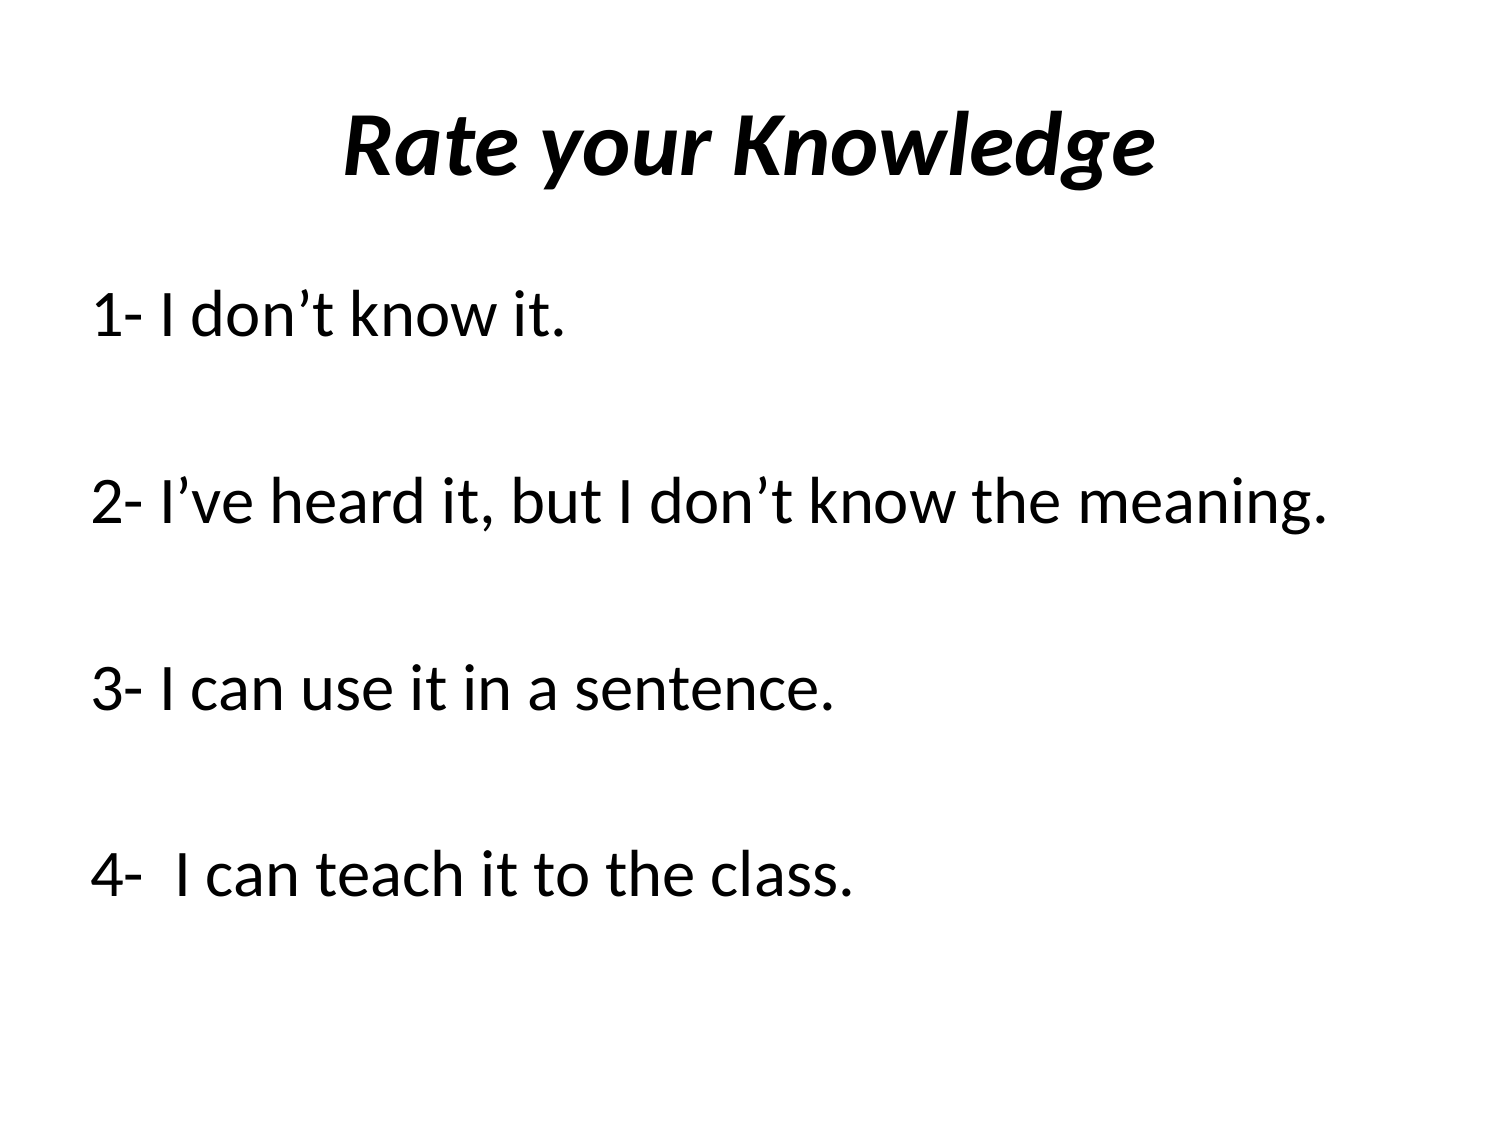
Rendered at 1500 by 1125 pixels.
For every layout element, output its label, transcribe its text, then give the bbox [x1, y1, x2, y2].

list 1- I don’t know it. 2- I’ve heard it, but I don’t know the meaning. 3- I can use it in a sentence. 4- I can teach it to the class. [75, 262, 1425, 1005]
title Rate your Knowledge [75, 45, 1425, 233]
